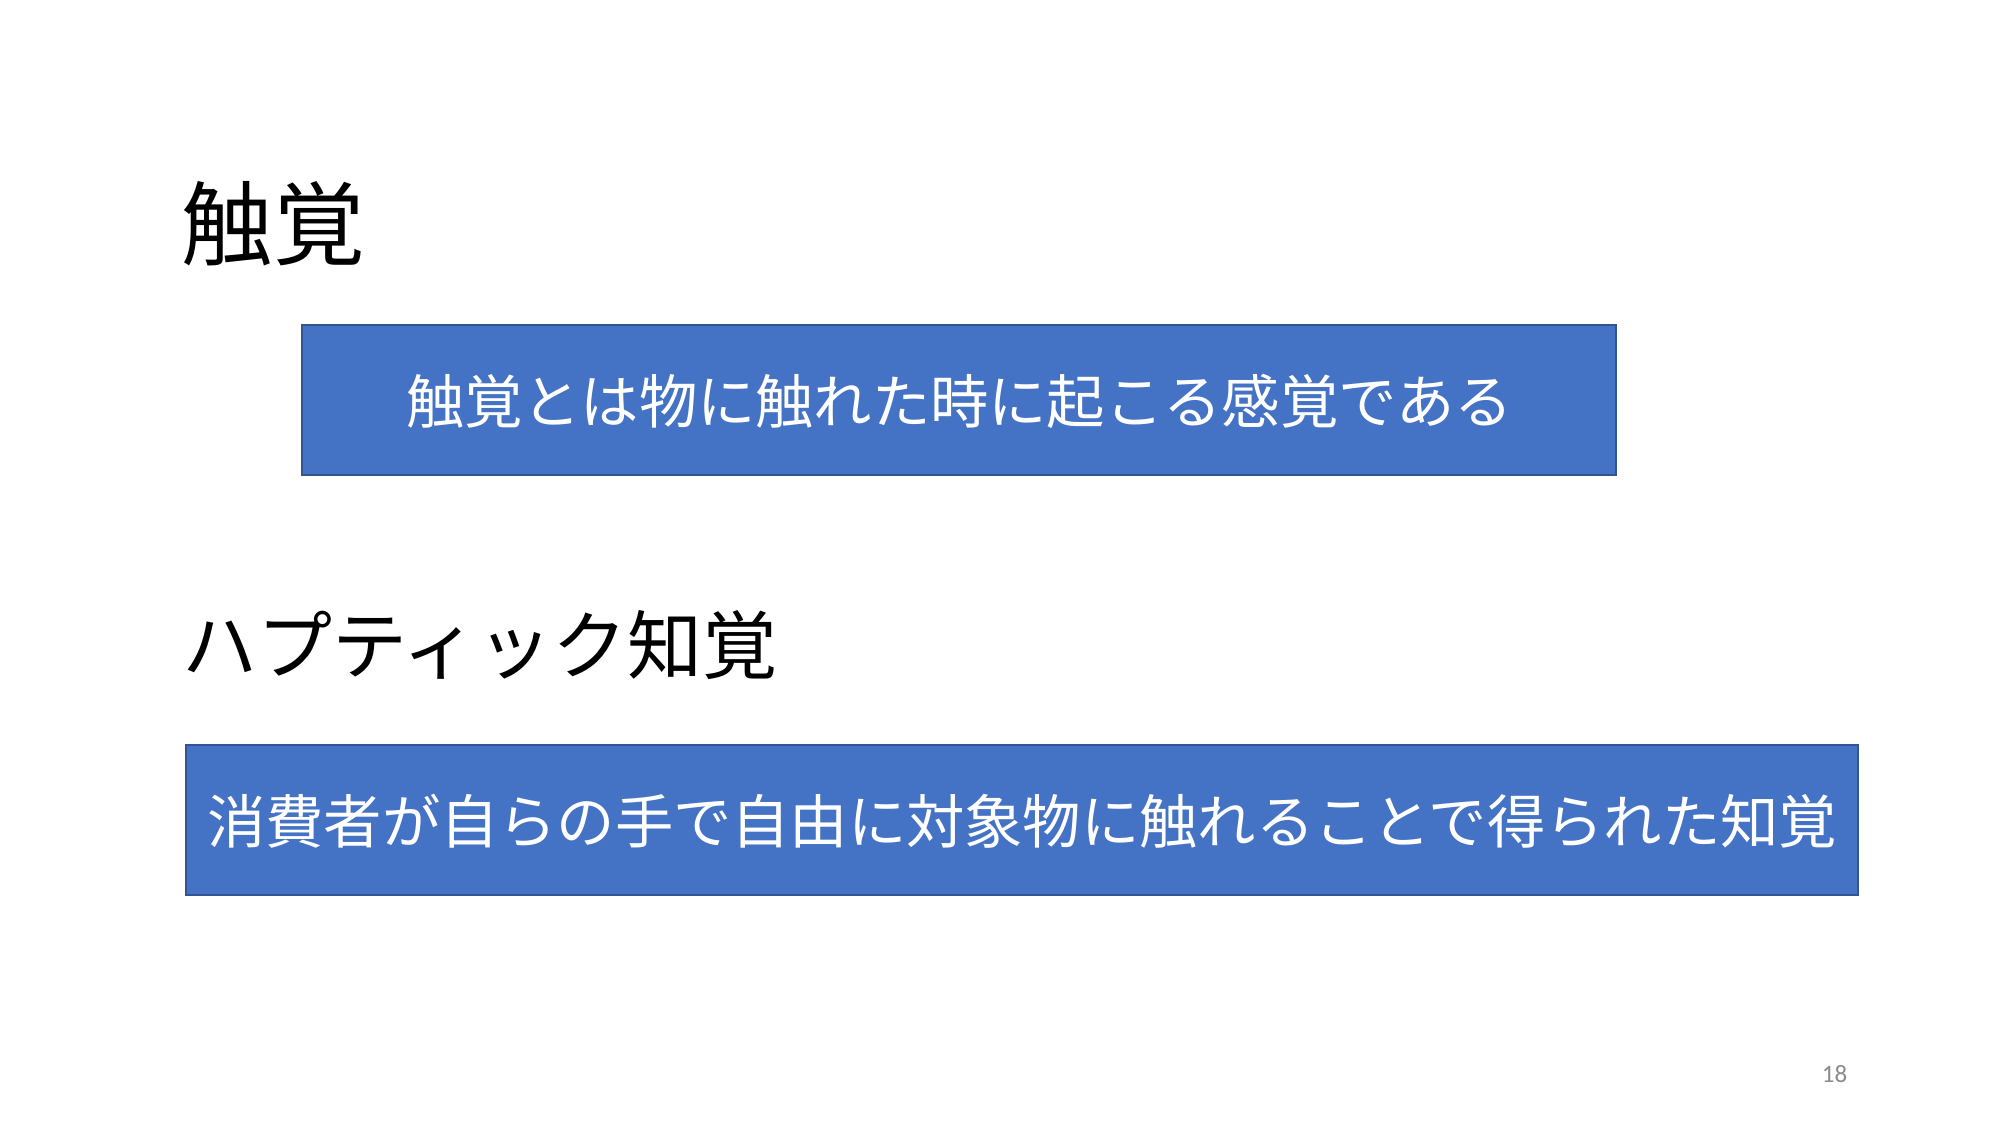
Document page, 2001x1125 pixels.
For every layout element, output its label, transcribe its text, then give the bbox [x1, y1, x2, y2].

text_box 消費者が自らの手で自由に対象物に触れることで得られた知覚 [185, 744, 1859, 896]
slide_number 18 [1412, 1042, 1863, 1103]
text_box 触覚とは物に触れた時に起こる感覚である [301, 324, 1617, 476]
text_box 触覚 [166, 158, 617, 284]
text_box ハプティック知覚 [167, 591, 830, 697]
